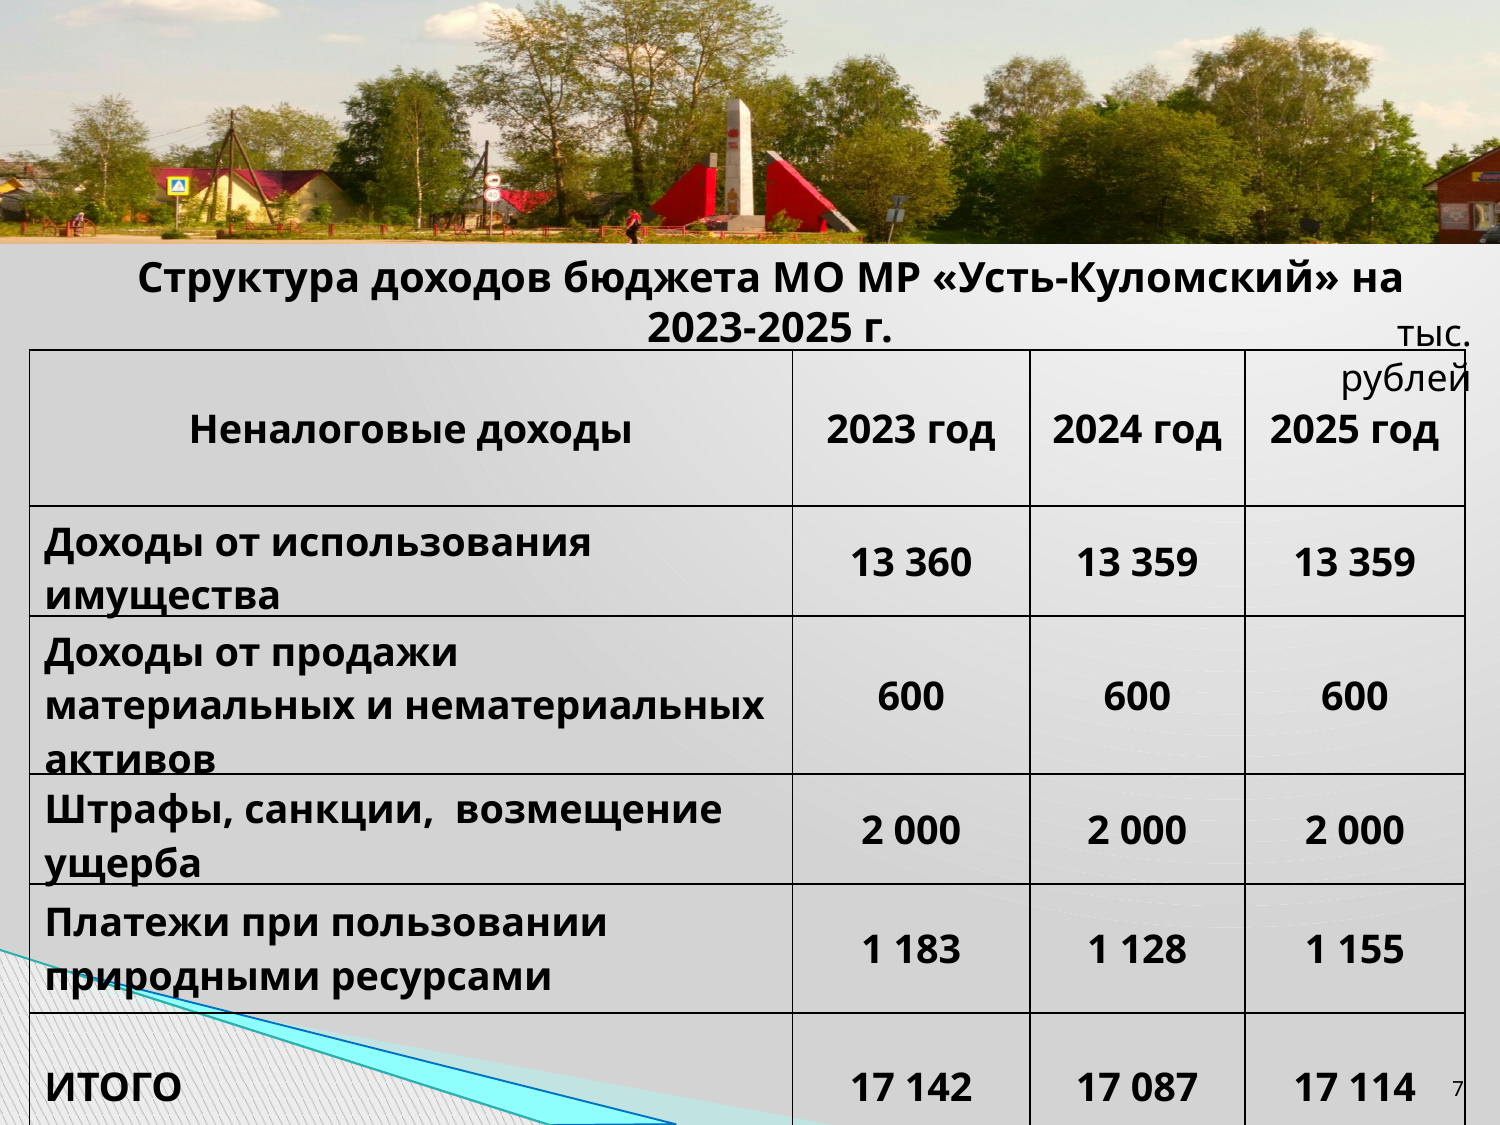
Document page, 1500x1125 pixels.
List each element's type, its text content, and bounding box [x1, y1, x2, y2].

table_header Неналоговые доходы [30, 351, 792, 505]
table_cell 13 359 [1031, 507, 1244, 615]
table_cell 2 000 [793, 775, 1029, 883]
table_cell 17 142 [793, 1014, 1029, 1125]
table_cell 1 128 [1031, 885, 1244, 1012]
table_cell 1 183 [793, 885, 1029, 1012]
table_header 2024 год [1031, 351, 1244, 505]
table_cell 600 [1031, 617, 1244, 773]
table_header 2023 год [793, 351, 1029, 505]
table_cell 2 000 [1246, 775, 1464, 883]
slide_number 7 [1418, 1051, 1479, 1112]
picture [0, 0, 1500, 244]
table_cell Доходы от продажи материальных и нематериальных активов [30, 617, 792, 773]
table_cell 1 155 [1246, 885, 1464, 1012]
table_cell Платежи при пользовании природными ресурсами [30, 885, 792, 1012]
table_cell 2 000 [1031, 775, 1244, 883]
table_cell ИТОГО [30, 1014, 792, 1125]
table_cell Доходы от использования имущества [30, 507, 792, 615]
table_cell 17 087 [1031, 1014, 1244, 1125]
table_cell 600 [1246, 617, 1464, 773]
table_header 2025 год [1246, 351, 1464, 505]
text_box тыс. рублей [1247, 256, 1487, 406]
table_cell 600 [793, 617, 1029, 773]
table_cell Штрафы, санкции, возмещение ущерба [30, 775, 792, 883]
table_cell 17 114 [1246, 1014, 1464, 1125]
table_cell 13 359 [1246, 507, 1464, 615]
text_box Структура доходов бюджета МО МР «Усть-Куломский» на 2023-2025 г. [76, 252, 1465, 349]
table_cell 13 360 [793, 507, 1029, 615]
